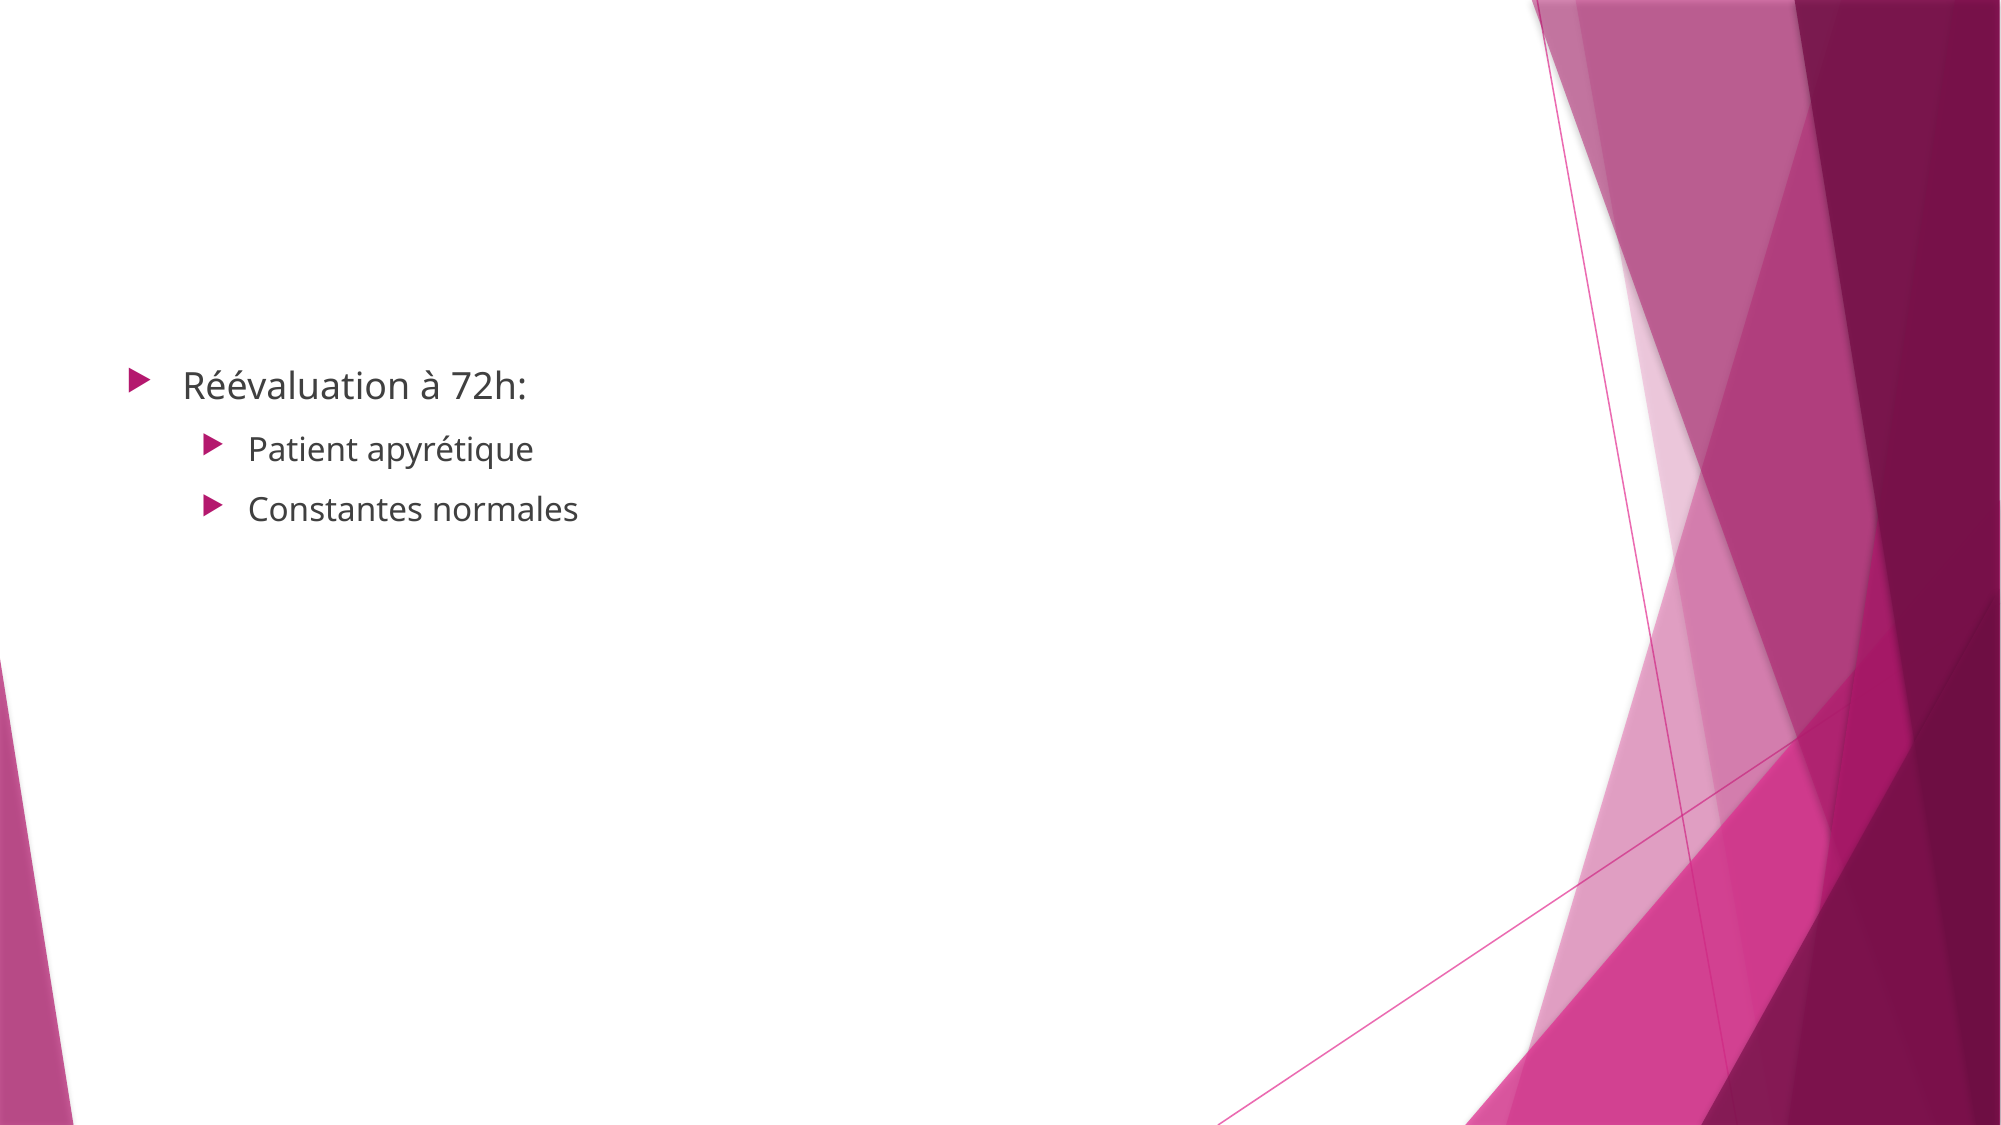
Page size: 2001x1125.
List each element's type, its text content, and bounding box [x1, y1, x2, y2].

list Réévaluation à 72h: Patient apyrétique Constantes normales [111, 354, 1522, 992]
